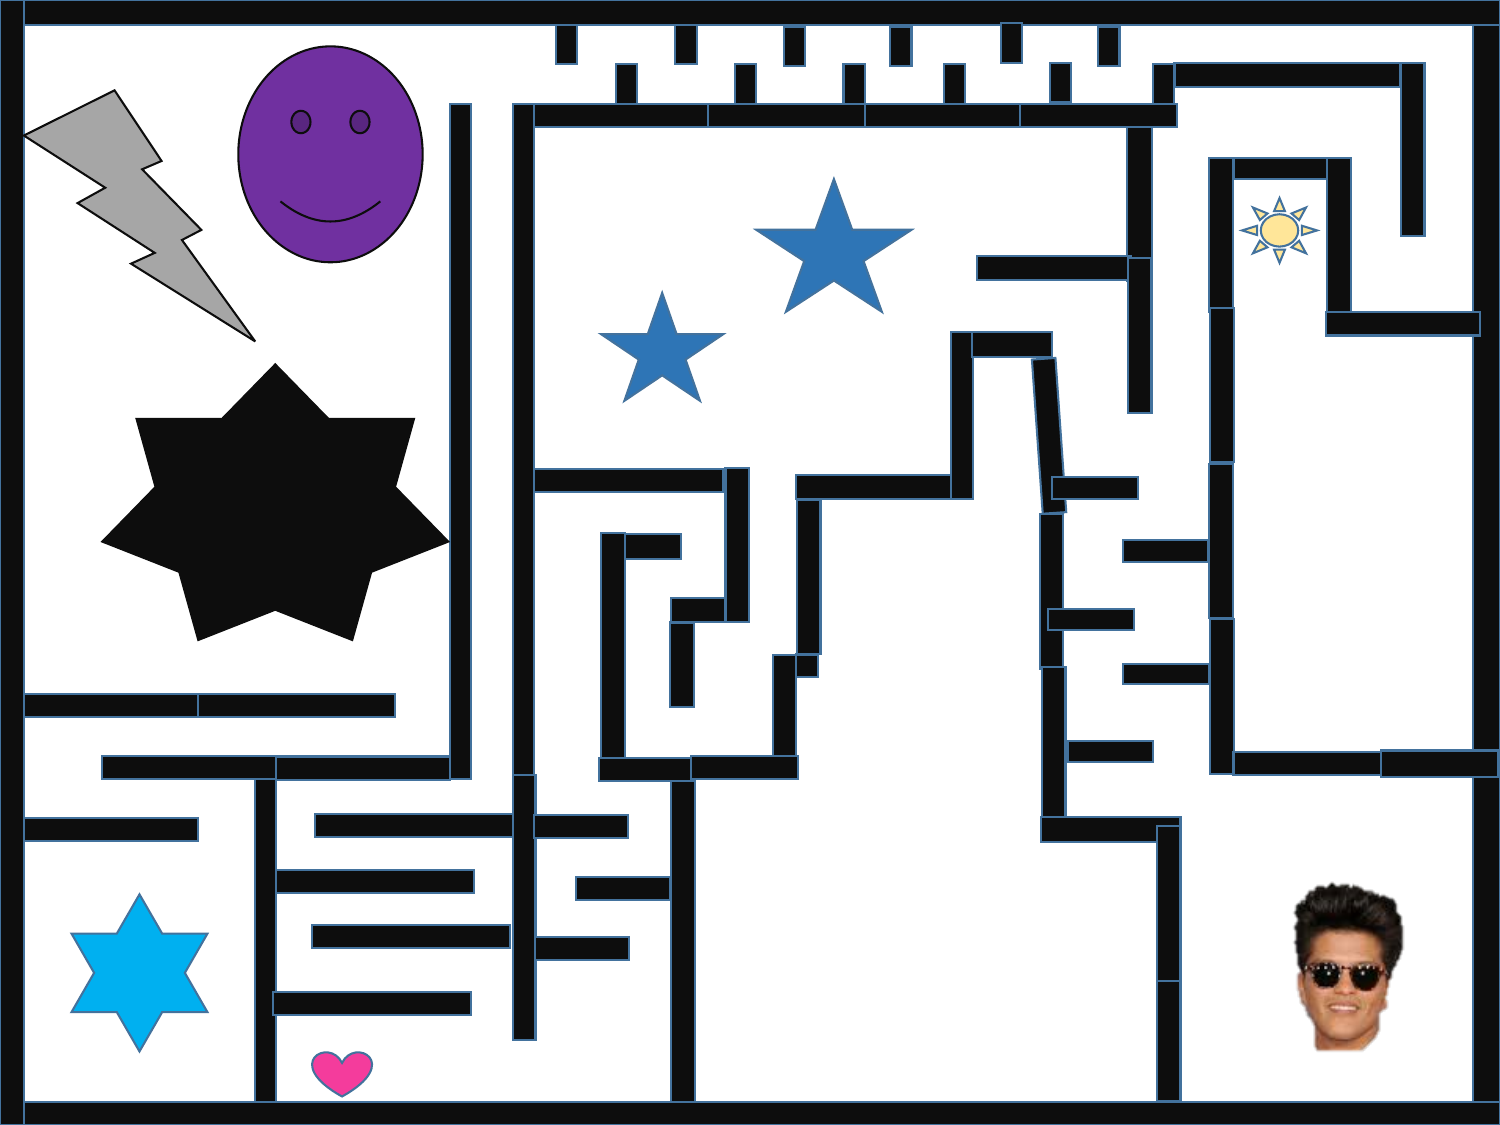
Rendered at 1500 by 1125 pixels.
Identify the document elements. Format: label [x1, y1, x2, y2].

text_box [1127, 257, 1153, 414]
text_box [783, 26, 806, 67]
text_box [555, 24, 578, 65]
text_box [272, 991, 472, 1016]
text_box [971, 331, 1053, 358]
text_box [512, 774, 537, 1041]
text_box [101, 755, 275, 780]
text_box [976, 255, 1132, 281]
text_box [1209, 618, 1235, 775]
text_box [1097, 26, 1121, 67]
text_box [1156, 982, 1182, 1102]
text_box [1047, 608, 1135, 631]
text_box [1380, 749, 1499, 778]
text_box [950, 331, 974, 500]
text_box [533, 814, 629, 839]
text_box [842, 63, 866, 105]
text_box [1040, 816, 1182, 843]
text_box [69, 892, 210, 1054]
text_box [1039, 513, 1064, 670]
picture [1285, 873, 1410, 1061]
text_box [795, 474, 950, 500]
text_box [275, 869, 475, 894]
text_box [1325, 311, 1481, 337]
text_box [615, 63, 638, 105]
text_box [772, 654, 797, 755]
text_box [1030, 356, 1068, 514]
text_box [674, 24, 698, 65]
text_box [0, 0, 25, 1125]
text_box [600, 532, 626, 759]
text_box [100, 362, 451, 642]
text_box [1208, 157, 1234, 313]
text_box [1208, 463, 1234, 619]
text_box [670, 597, 724, 623]
text_box [669, 621, 695, 708]
text_box [1041, 666, 1067, 816]
text_box [311, 924, 511, 949]
text_box [864, 103, 1019, 128]
text_box [512, 103, 535, 774]
text_box [237, 45, 424, 264]
text_box [1238, 195, 1321, 266]
text_box [1173, 62, 1400, 88]
text_box [311, 1051, 374, 1098]
text_box [1126, 126, 1153, 257]
text_box [1156, 825, 1182, 982]
text_box [575, 876, 671, 901]
text_box [598, 757, 694, 782]
text_box [796, 500, 822, 655]
text_box [943, 63, 966, 105]
text_box [1067, 740, 1154, 763]
text_box [254, 780, 277, 1103]
text_box [795, 653, 819, 678]
text_box [533, 468, 724, 493]
text_box [449, 103, 472, 780]
text_box [889, 26, 913, 67]
text_box [734, 63, 757, 105]
text_box [670, 780, 696, 1103]
text_box [690, 755, 799, 780]
text_box [533, 103, 707, 128]
text_box [23, 1101, 1500, 1125]
text_box [1232, 751, 1380, 776]
text_box [624, 533, 682, 560]
text_box [1400, 62, 1426, 237]
text_box [197, 693, 396, 718]
text_box [1209, 307, 1235, 463]
text_box [21, 89, 257, 343]
text_box [23, 693, 197, 718]
text_box [1472, 24, 1500, 1103]
text_box [1000, 22, 1023, 64]
text_box [23, 0, 1500, 26]
text_box [23, 817, 199, 842]
text_box [1152, 63, 1175, 105]
text_box [1122, 539, 1209, 563]
text_box [275, 755, 451, 781]
text_box [1326, 157, 1352, 311]
text_box [1122, 663, 1210, 685]
text_box [1051, 476, 1139, 500]
text_box [534, 936, 630, 961]
text_box [1049, 62, 1072, 103]
text_box [1019, 103, 1178, 128]
text_box [707, 103, 864, 128]
text_box [1234, 157, 1328, 180]
text_box [314, 813, 514, 838]
text_box [597, 289, 727, 404]
text_box [752, 176, 915, 315]
text_box [724, 467, 750, 623]
